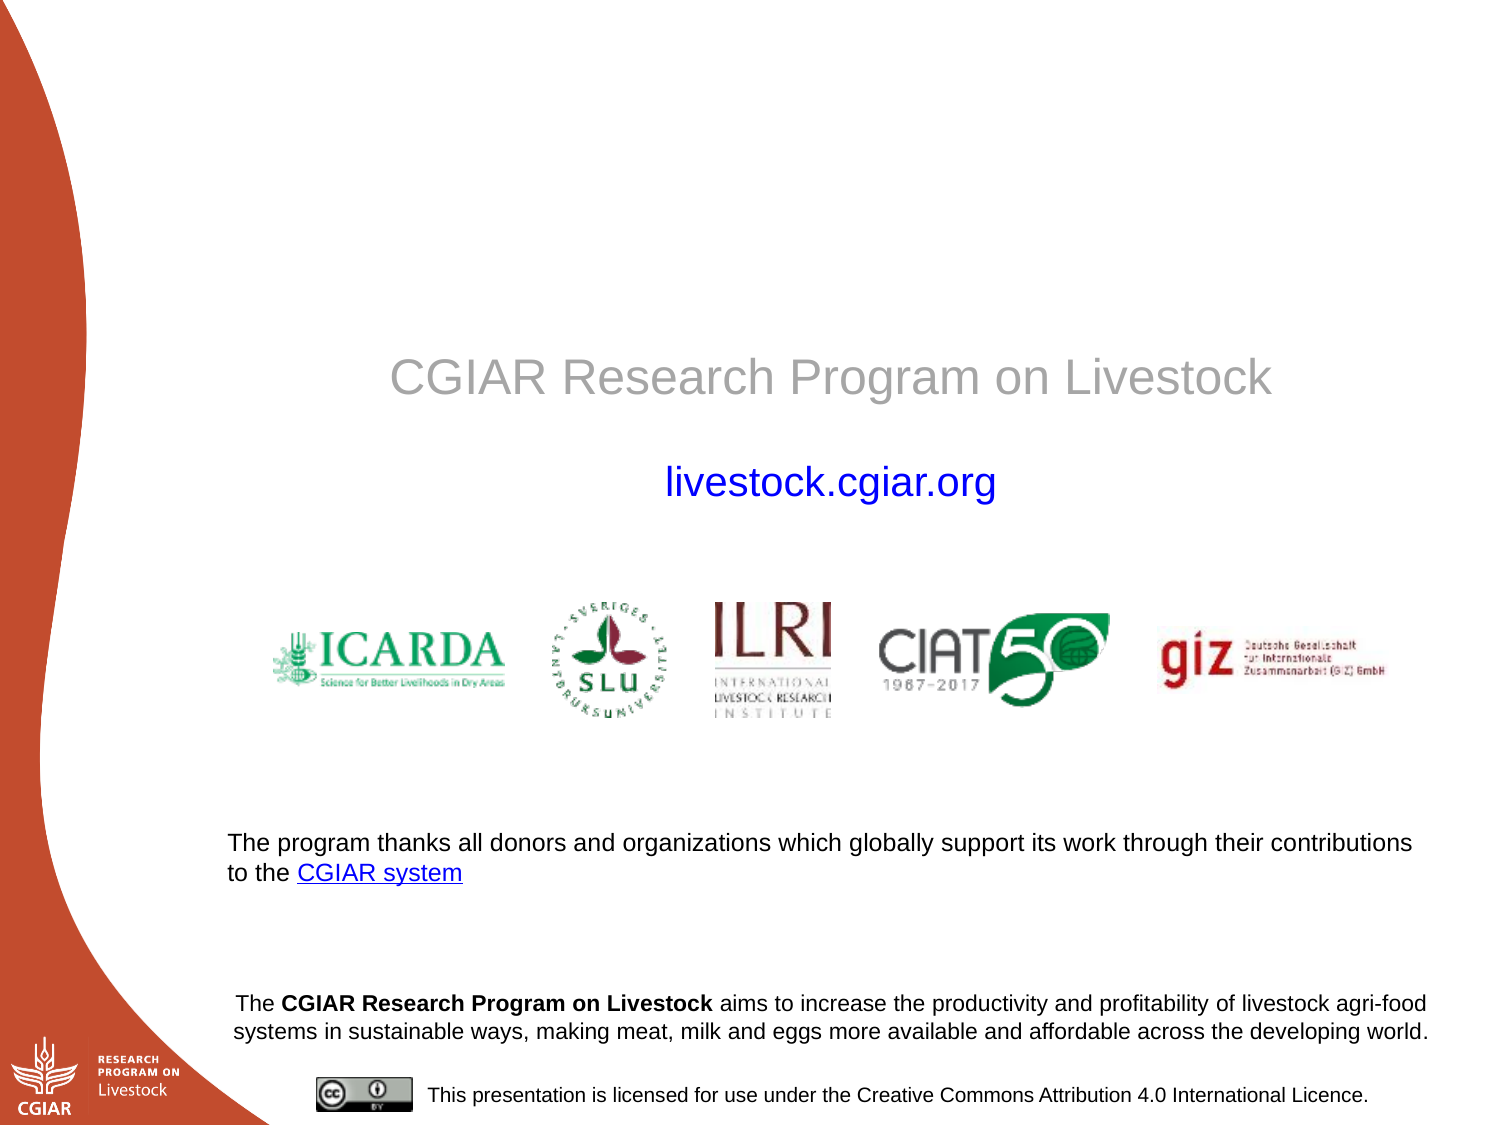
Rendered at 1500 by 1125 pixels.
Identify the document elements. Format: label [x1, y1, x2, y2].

picture [878, 612, 1110, 708]
picture [552, 602, 668, 718]
picture [316, 1077, 413, 1112]
picture [0, 0, 270, 1125]
picture [715, 602, 831, 718]
picture [1157, 626, 1389, 694]
picture [273, 632, 505, 688]
